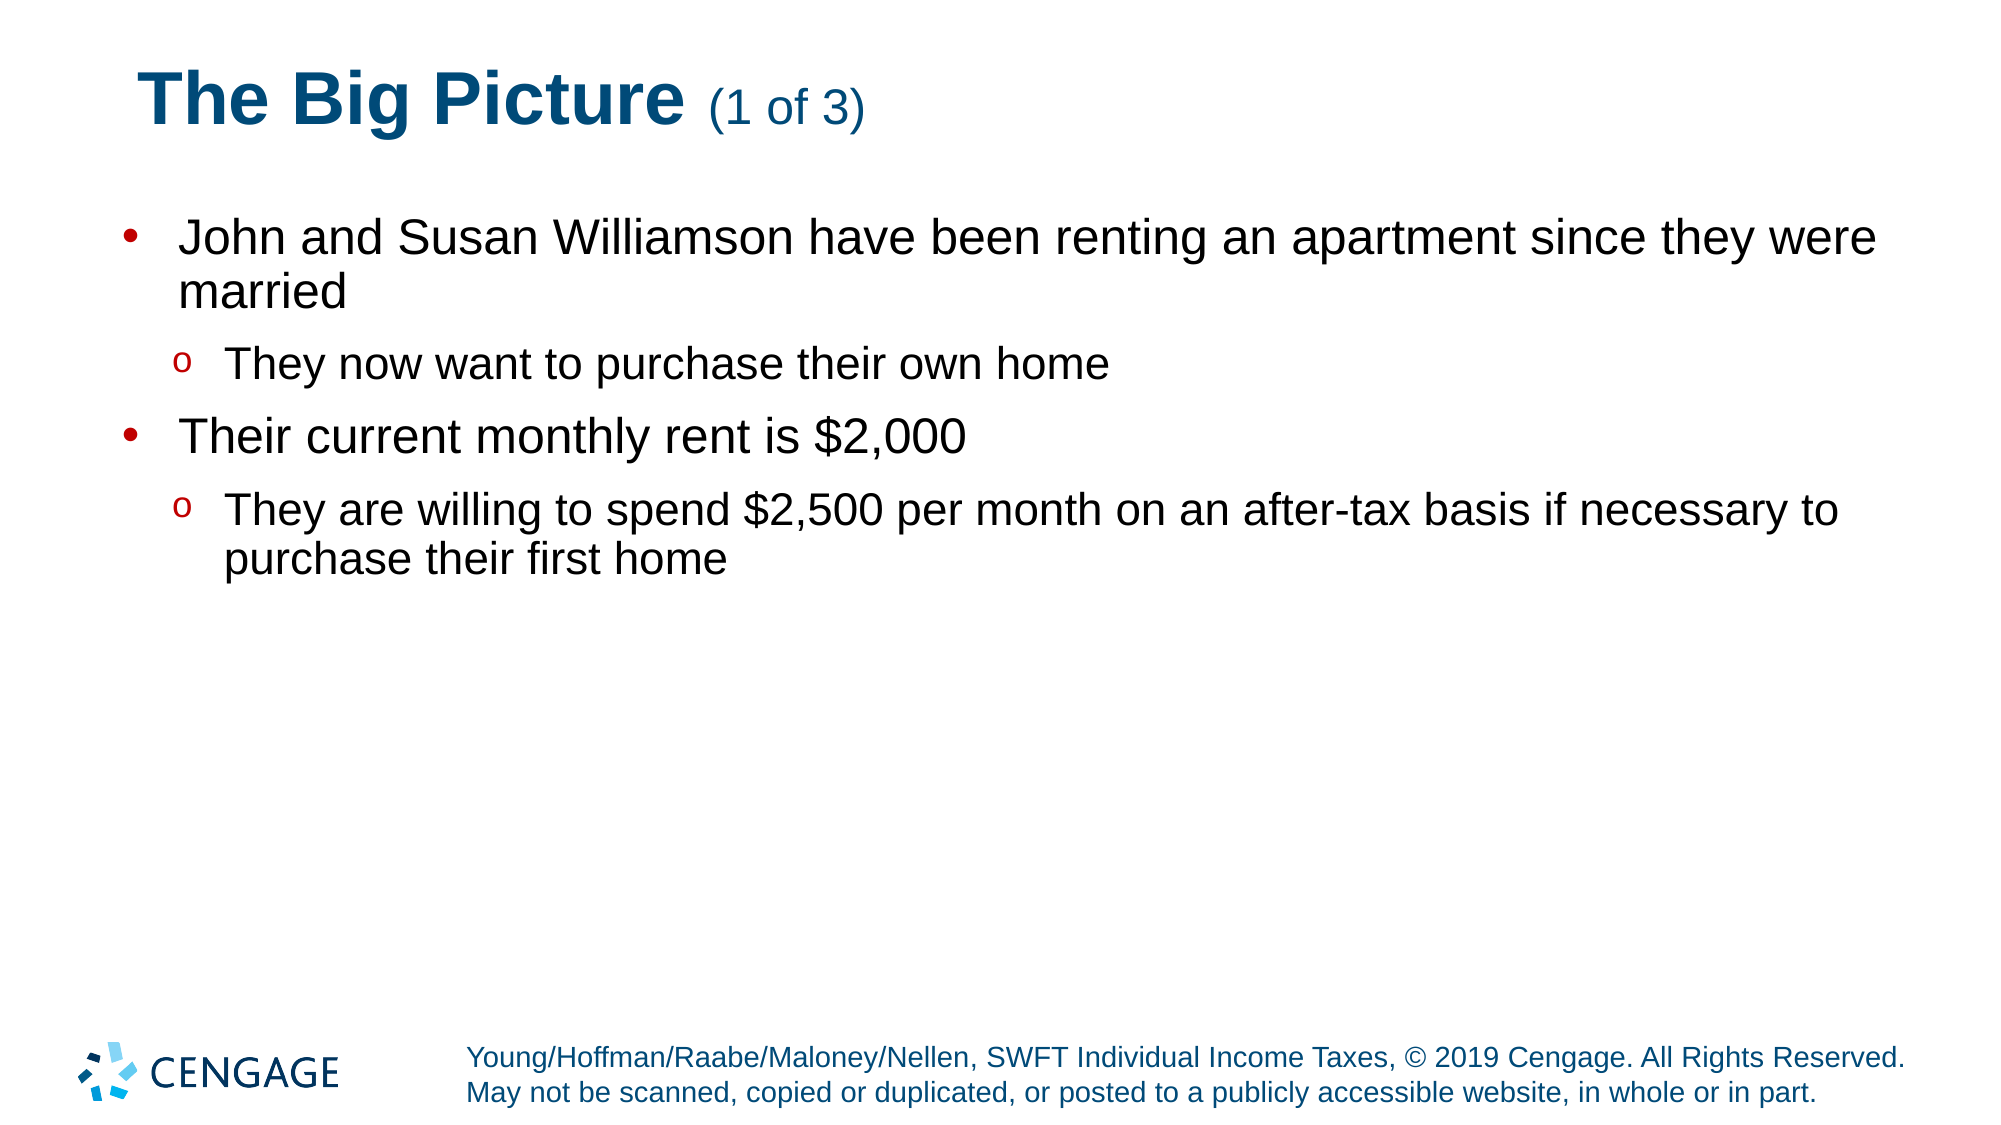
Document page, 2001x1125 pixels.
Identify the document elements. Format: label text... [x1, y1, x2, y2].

title The Big Picture (1 of 3) [137, 59, 1863, 171]
list John and Susan Williamson have been renting an apartment since they were married They now want to purchase their own home Their current monthly rent is $2,000 They are willing to spend $2,500 per month on an after-tax basis if necessary to purchase their first home [121, 211, 1880, 592]
picture [78, 1042, 338, 1101]
